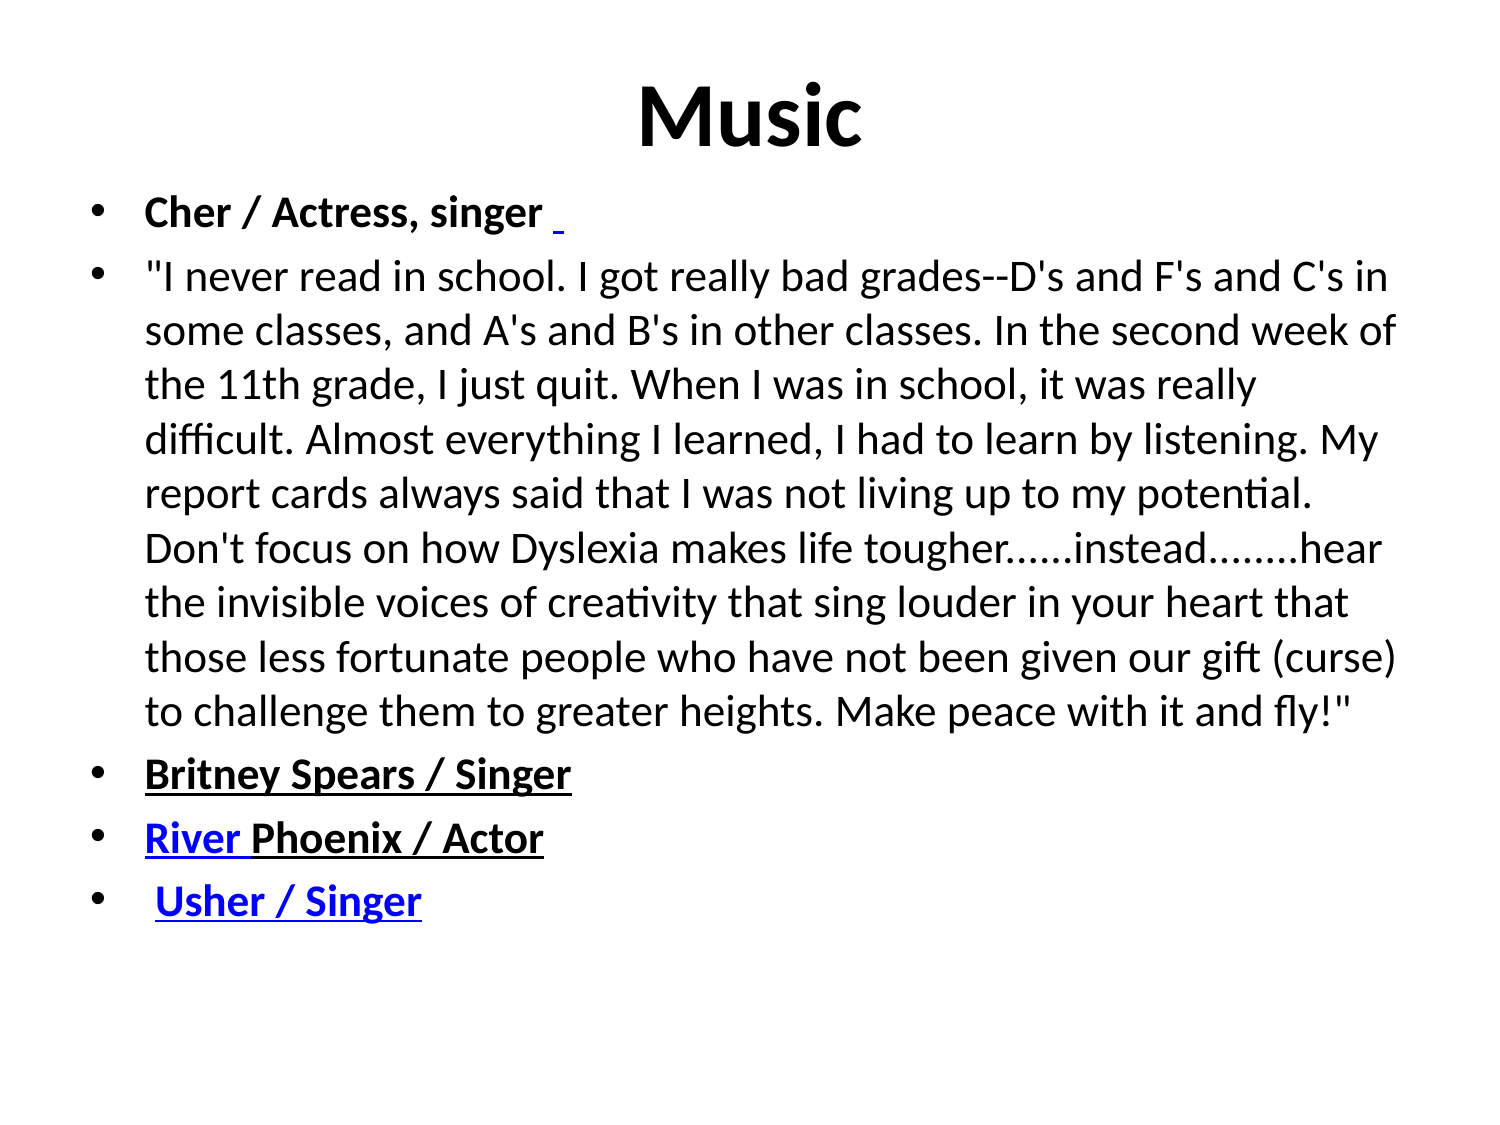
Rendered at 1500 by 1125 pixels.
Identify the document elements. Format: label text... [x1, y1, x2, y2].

title Music [75, 45, 1425, 174]
list Cher / Actress, singer "I never read in school. I got really bad grades--D's and F's and C's in some classes, and A's and B's in other classes. In the second week of the 11th grade, I just quit. When I was in school, it was really difficult. Almost everything I learned, I had to learn by listening. My report cards always said that I was not living up to my potential. Don't focus on how Dyslexia makes life tougher......instead........hear the invisible voices of creativity that sing louder in your heart that those less fortunate people who have not been given our gift (curse) to challenge them to greater heights. Make peace with it and fly!" Britney Spears / Singer River Phoenix / Actor Usher / Singer [75, 174, 1425, 1005]
